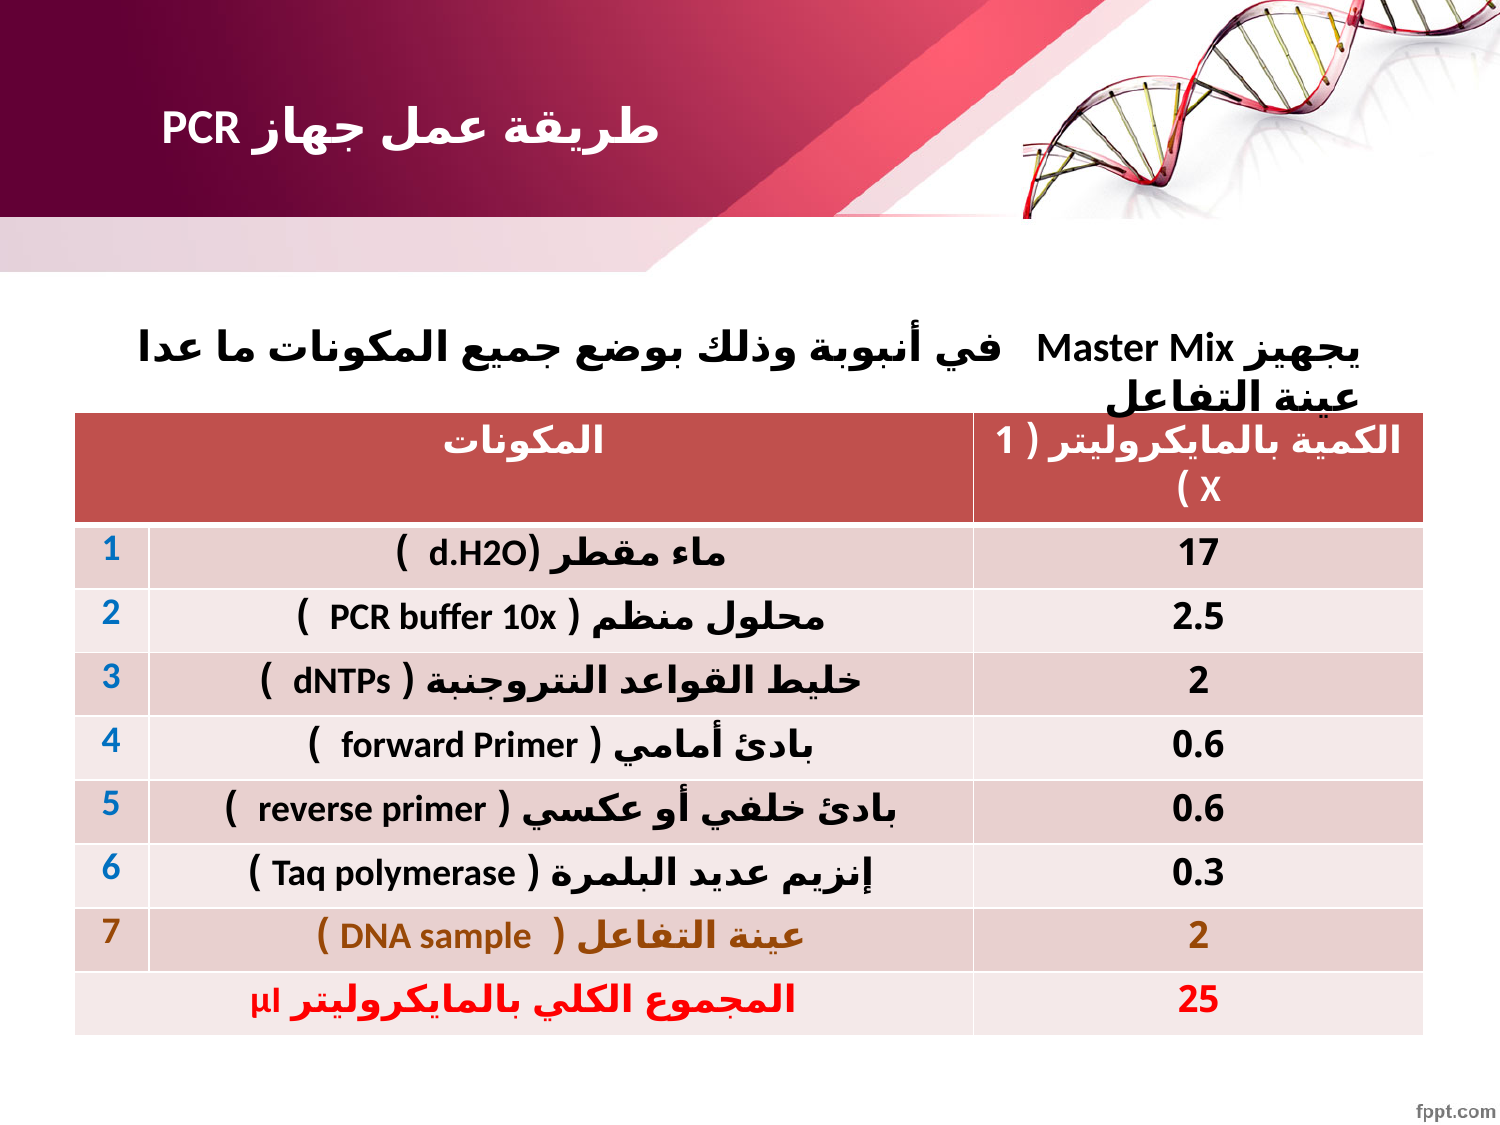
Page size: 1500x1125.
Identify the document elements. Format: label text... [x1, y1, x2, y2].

table_cell إنزيم عديد البلمرة ( Taq polymerase ) [150, 845, 973, 907]
table_header المكونات [75, 427, 973, 522]
table_cell 4 [75, 717, 148, 779]
table_cell 2.5 [974, 590, 1423, 652]
table_cell 25 [974, 973, 1423, 1035]
table_cell 17 [974, 528, 1423, 588]
table_cell محلول منظم ( PCR buffer 10x ) [150, 590, 973, 652]
table_cell المجموع الكلي بالمايكروليتر µΙ [75, 973, 973, 1035]
table_cell 6 [75, 845, 148, 907]
table_cell 0.6 [974, 717, 1423, 779]
picture [0, 0, 1500, 1125]
table_cell ماء مقطر (d.H2O ) [150, 528, 973, 588]
table_cell 2 [974, 909, 1423, 971]
table_cell 0.3 [974, 845, 1423, 907]
title طريقة عمل جهاز PCR [0, 86, 677, 162]
table_cell 7 [75, 909, 148, 971]
table_cell عينة التفاعل ( DNA sample ) [150, 909, 973, 971]
table_cell 5 [75, 781, 148, 843]
table_cell خليط القواعد النتروجنبة ( dNTPs ) [150, 653, 973, 715]
table_cell 2 [75, 590, 148, 652]
text_box يجهيز Master Mix في أنبوبة وذلك بوضع جميع المكونات ما عدا عينة التفاعل [73, 311, 1377, 427]
table_cell 2 [974, 653, 1423, 715]
table_cell 1 [75, 528, 148, 588]
table_cell 0.6 [974, 781, 1423, 843]
table_cell 3 [75, 653, 148, 715]
table_cell بادئ أمامي ( forward Primer ) [150, 717, 973, 779]
table_header الكمية بالمايكروليتر ( 1 X ) [974, 413, 1423, 522]
table_cell بادئ خلفي أو عكسي ( reverse primer ) [150, 781, 973, 843]
